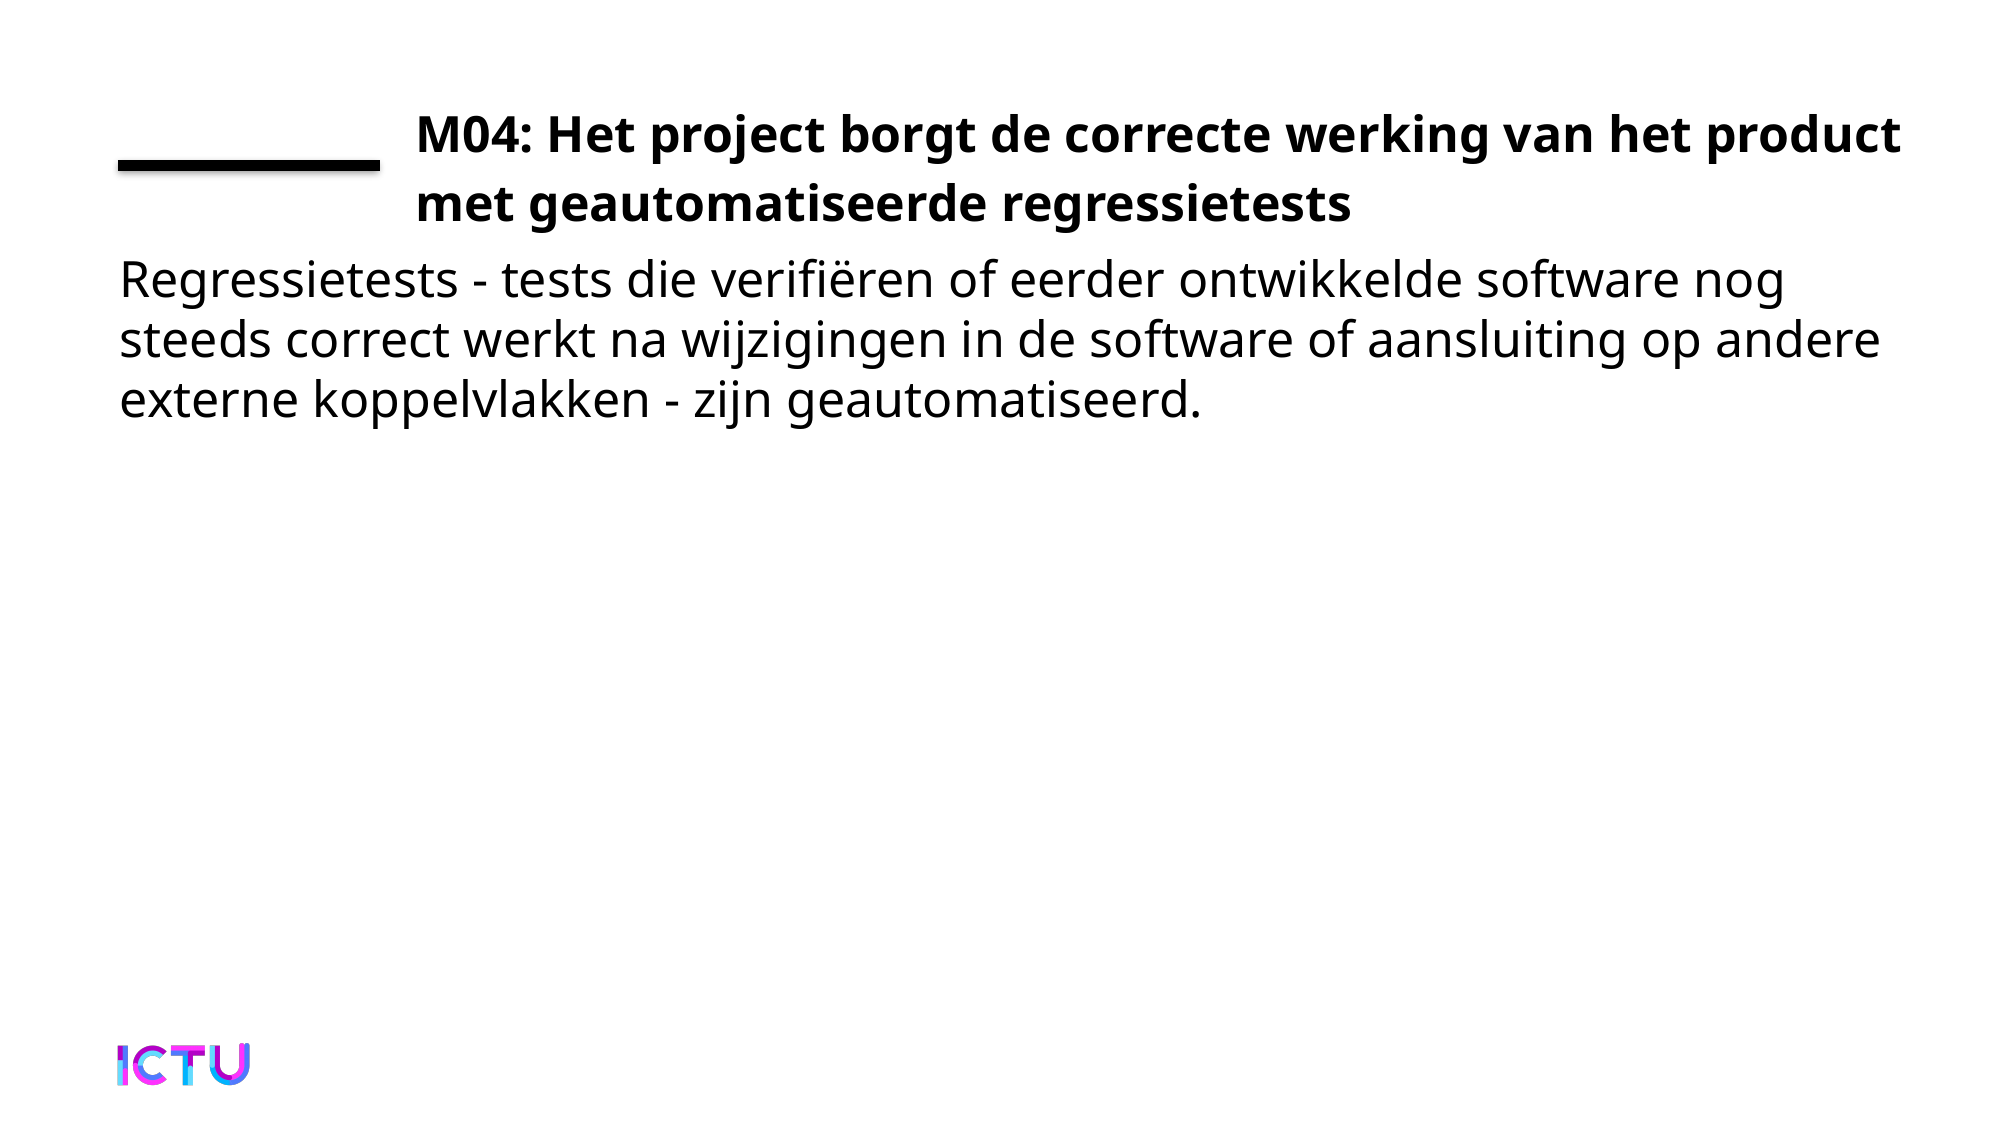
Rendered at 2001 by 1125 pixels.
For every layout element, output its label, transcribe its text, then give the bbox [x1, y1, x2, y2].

text_box Regressietests - tests die verifiëren of eerder ontwikkelde software nog steeds correct werkt na wijzigingen in de software of aansluiting op andere externe koppelvlakken - zijn geautomatiseerd. [104, 239, 1905, 435]
title M04: Het project borgt de correcte werking van het product met geautomatiseerde regressietests [415, 94, 1916, 212]
picture [78, 1006, 289, 1125]
